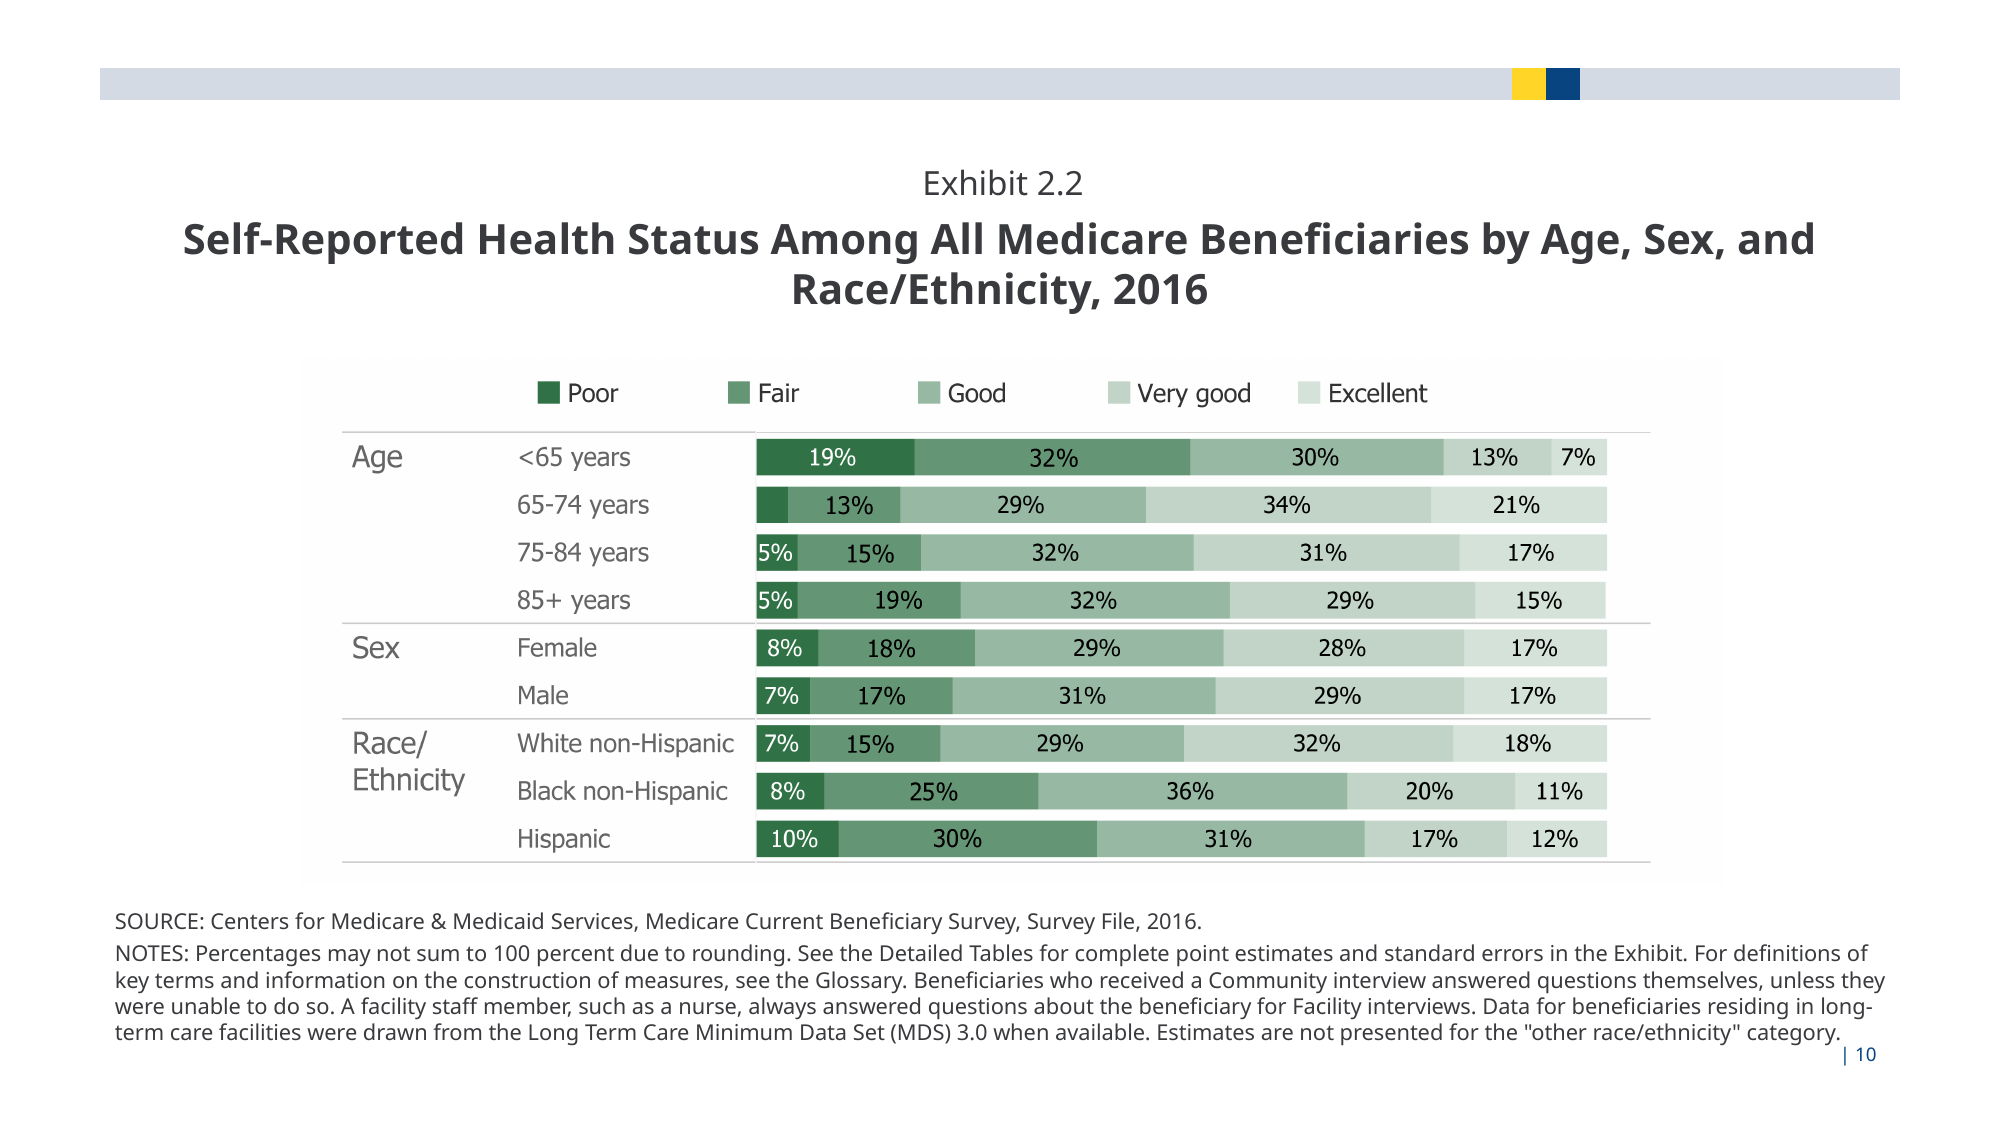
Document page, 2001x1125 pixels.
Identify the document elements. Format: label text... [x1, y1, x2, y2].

picture [299, 358, 1723, 885]
list SOURCE: Centers for Medicare & Medicaid Services, Medicare Current Beneficiary Survey, Survey File, 2016. NOTES: Percentages may not sum to 100 percent due to rounding. See the Detailed Tables for complete point estimates and standard errors in the Exhibit. For definitions of key terms and information on the construction of measures, see the Glossary. Beneficiaries who received a Community interview answered questions themselves, unless they were unable to do so. A facility staff member, such as a nurse, always answered questions about the beneficiary for Facility interviews. Data for beneficiaries residing in long-term care facilities were drawn from the Long Term Care Minimum Data Set (MDS) 3.0 when available. Estimates are not presented for the "other race/ethnicity" category. [99, 900, 1900, 1063]
list Self-Reported Health Status Among All Medicare Beneficiaries by Age, Sex, and Race/Ethnicity, 2016 [99, 213, 1900, 300]
title Exhibit 2.2 [99, 154, 1900, 213]
